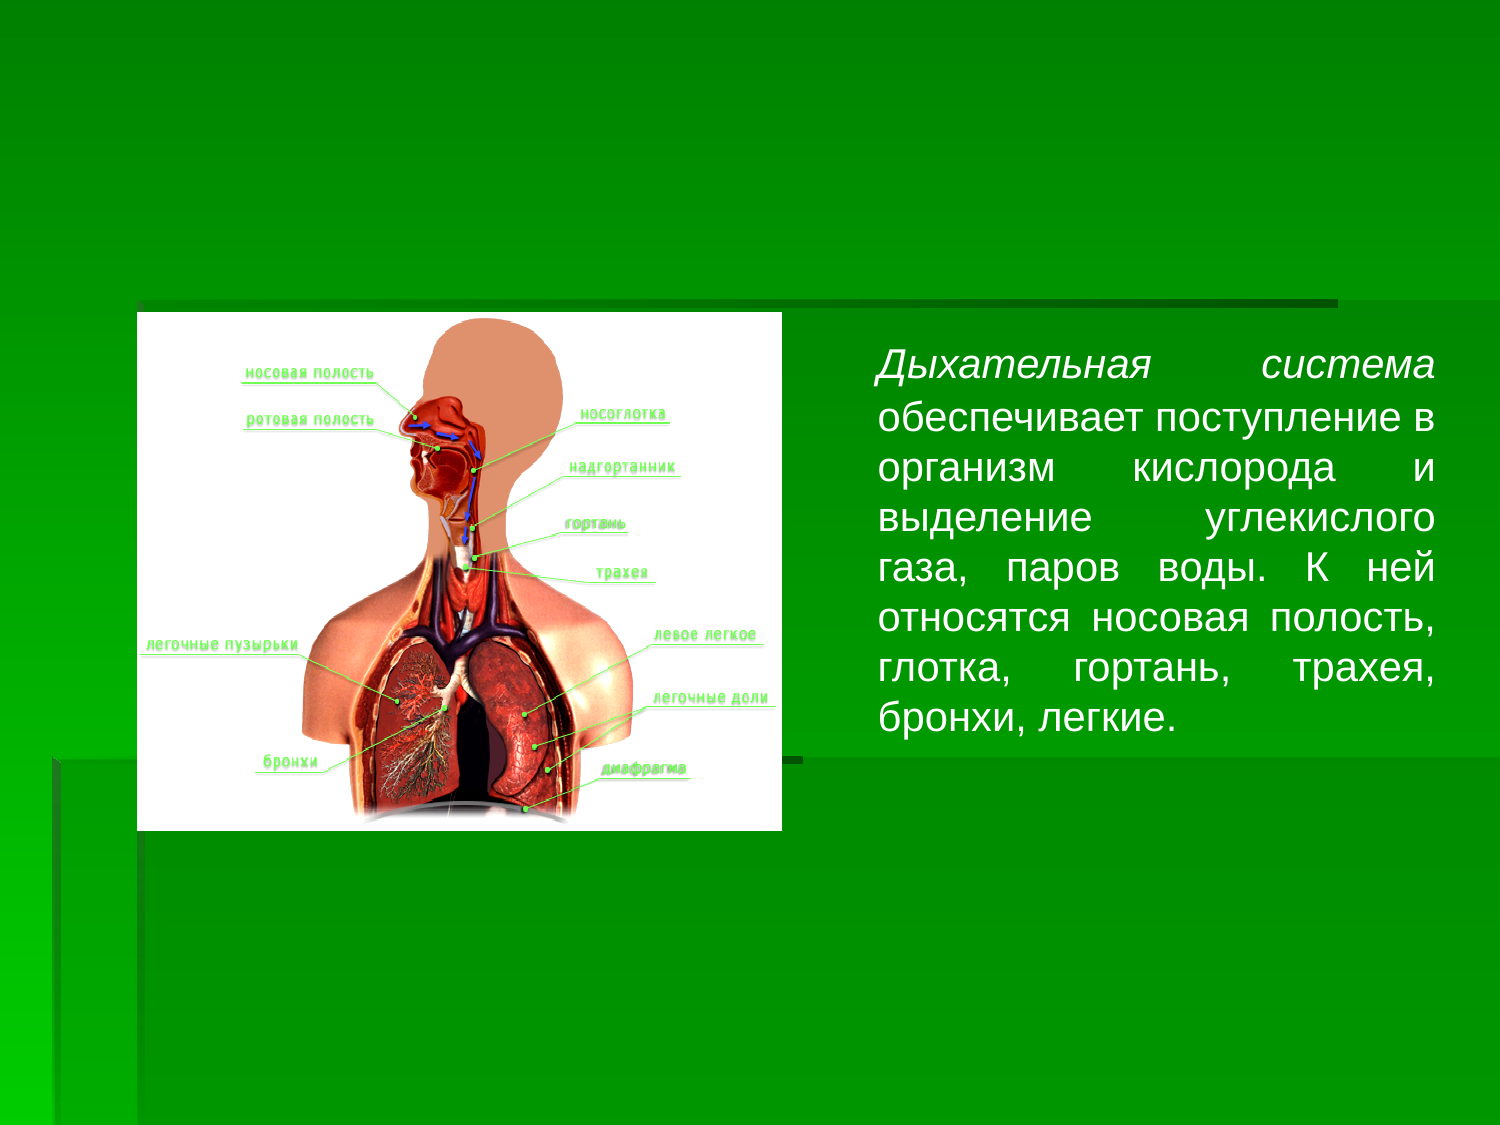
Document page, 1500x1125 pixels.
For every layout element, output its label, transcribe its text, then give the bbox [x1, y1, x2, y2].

list Дыхательная система обеспечивает поступление в организм кислорода и выделение углекислого газа, паров воды. К ней относятся носовая полость, глотка, гортань, трахея, бронхи, легкие. [806, 312, 1452, 865]
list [137, 312, 783, 832]
